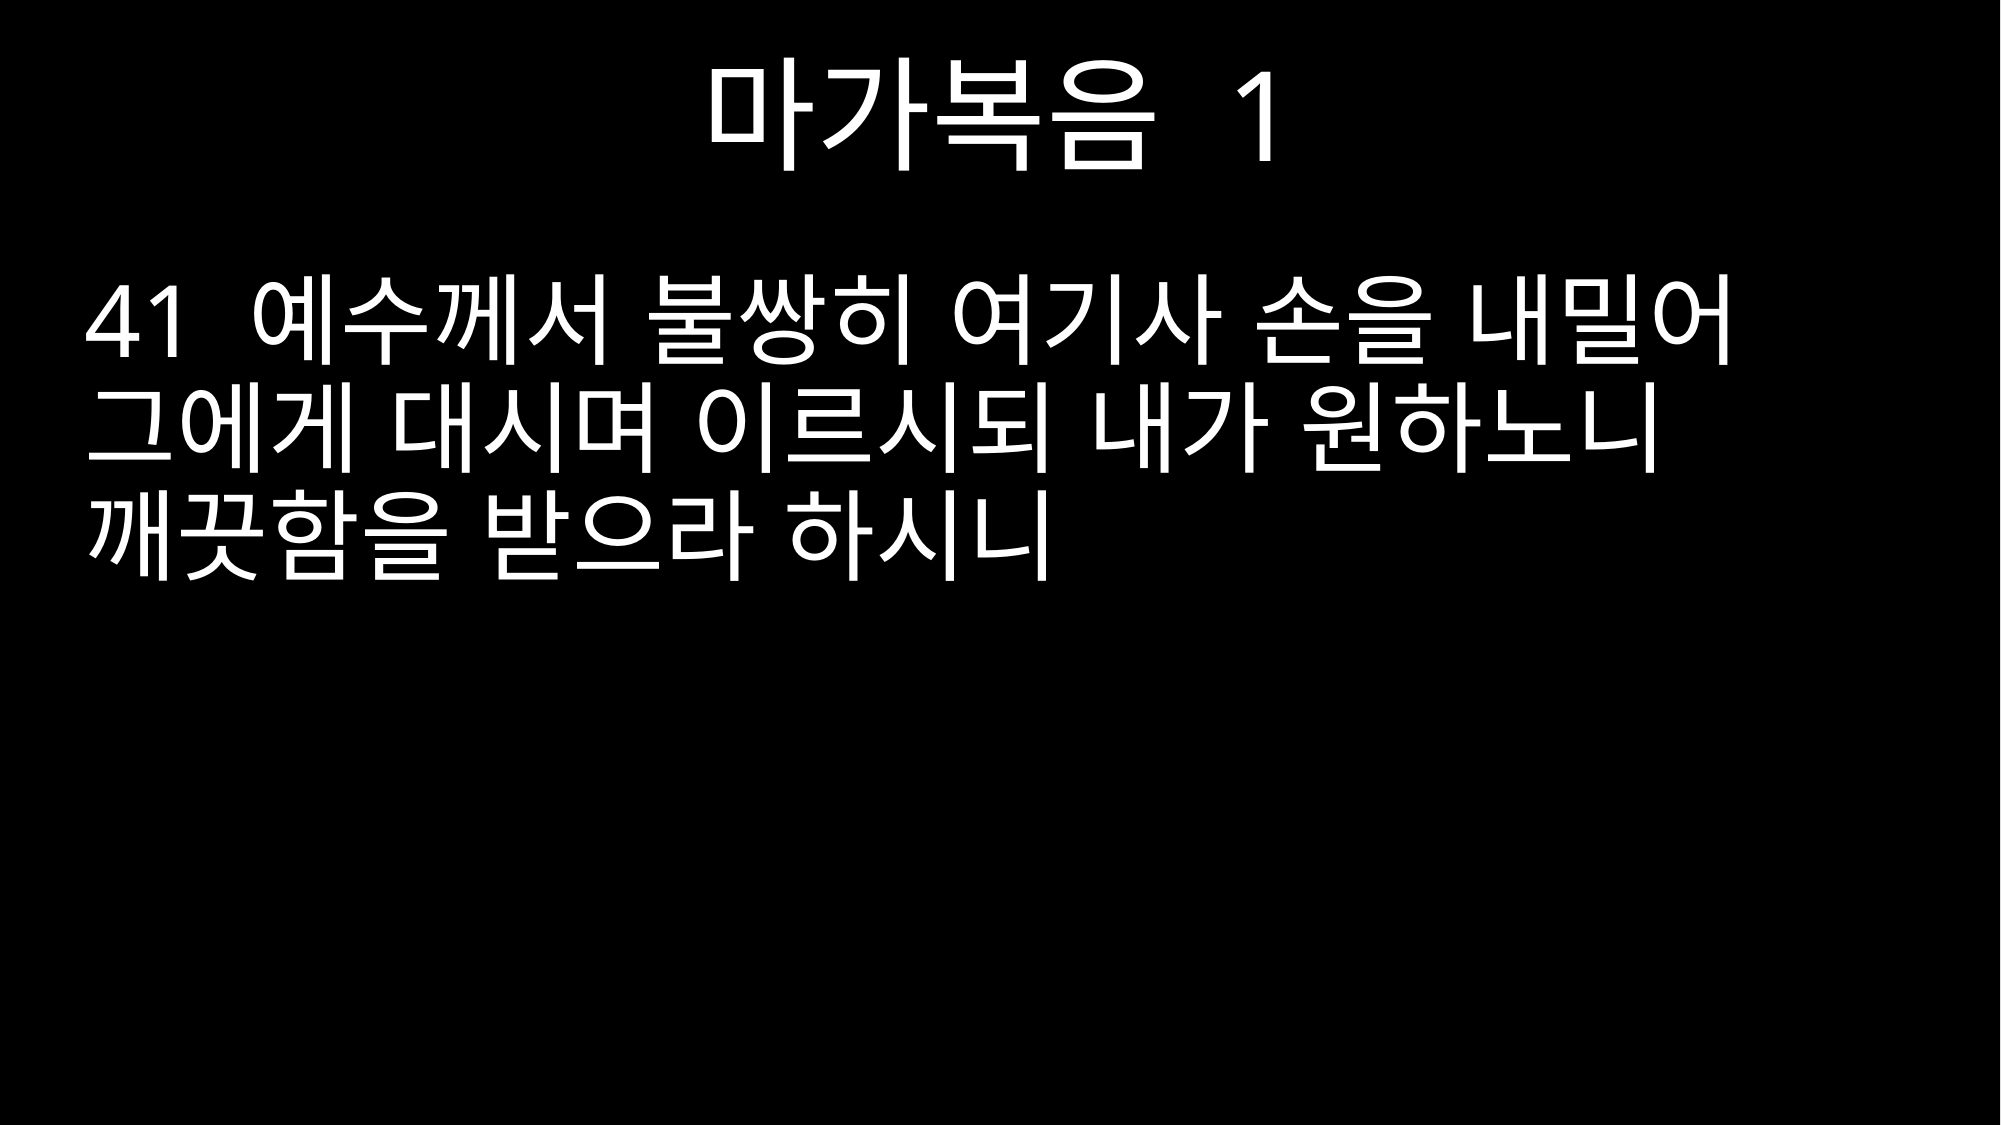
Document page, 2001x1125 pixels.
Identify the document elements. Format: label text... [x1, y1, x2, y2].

list 41 예수께서 불쌍히 여기사 손을 내밀어 그에게 대시며 이르시되 내가 원하노니 깨끗함을 받으라 하시니 [69, 263, 1953, 423]
footer 마가복음 1 [0, 32, 2000, 192]
picture [0, 0, 2001, 1125]
